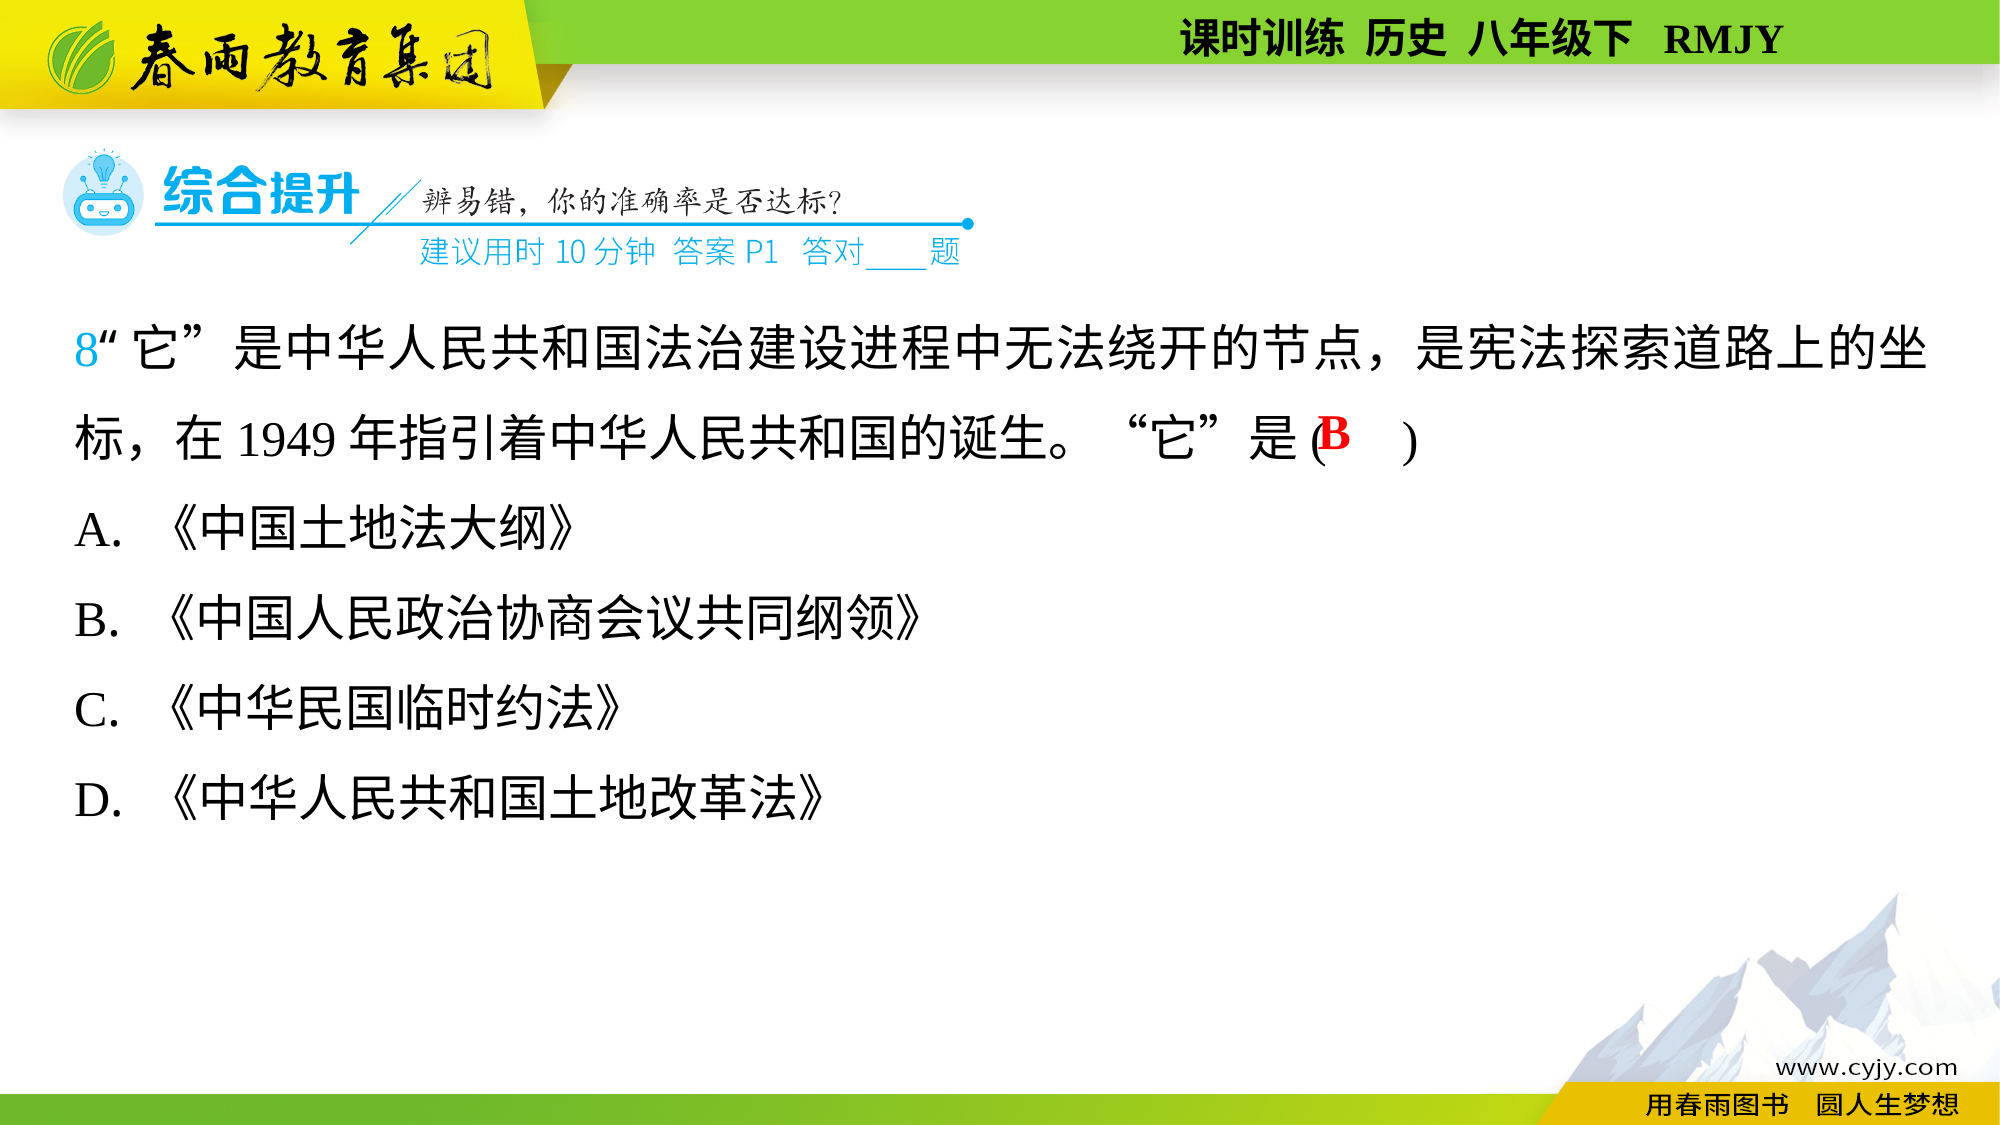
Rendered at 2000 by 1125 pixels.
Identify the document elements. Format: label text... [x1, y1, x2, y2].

text_box B [1302, 392, 1366, 467]
picture [0, 0, 2000, 1125]
list 8“它”是中华人民共和国法治建设进程中无法绕开的节点，是宪法探索道路上的坐标，在1949年指引着中华人民共和国的诞生。“它”是( ) A. 《中国土地法大纲》 B. 《中国人民政治协商会议共同纲领》 C. 《中华民国临时约法》 D. 《中华人民共和国土地改革法》 [59, 278, 1944, 840]
